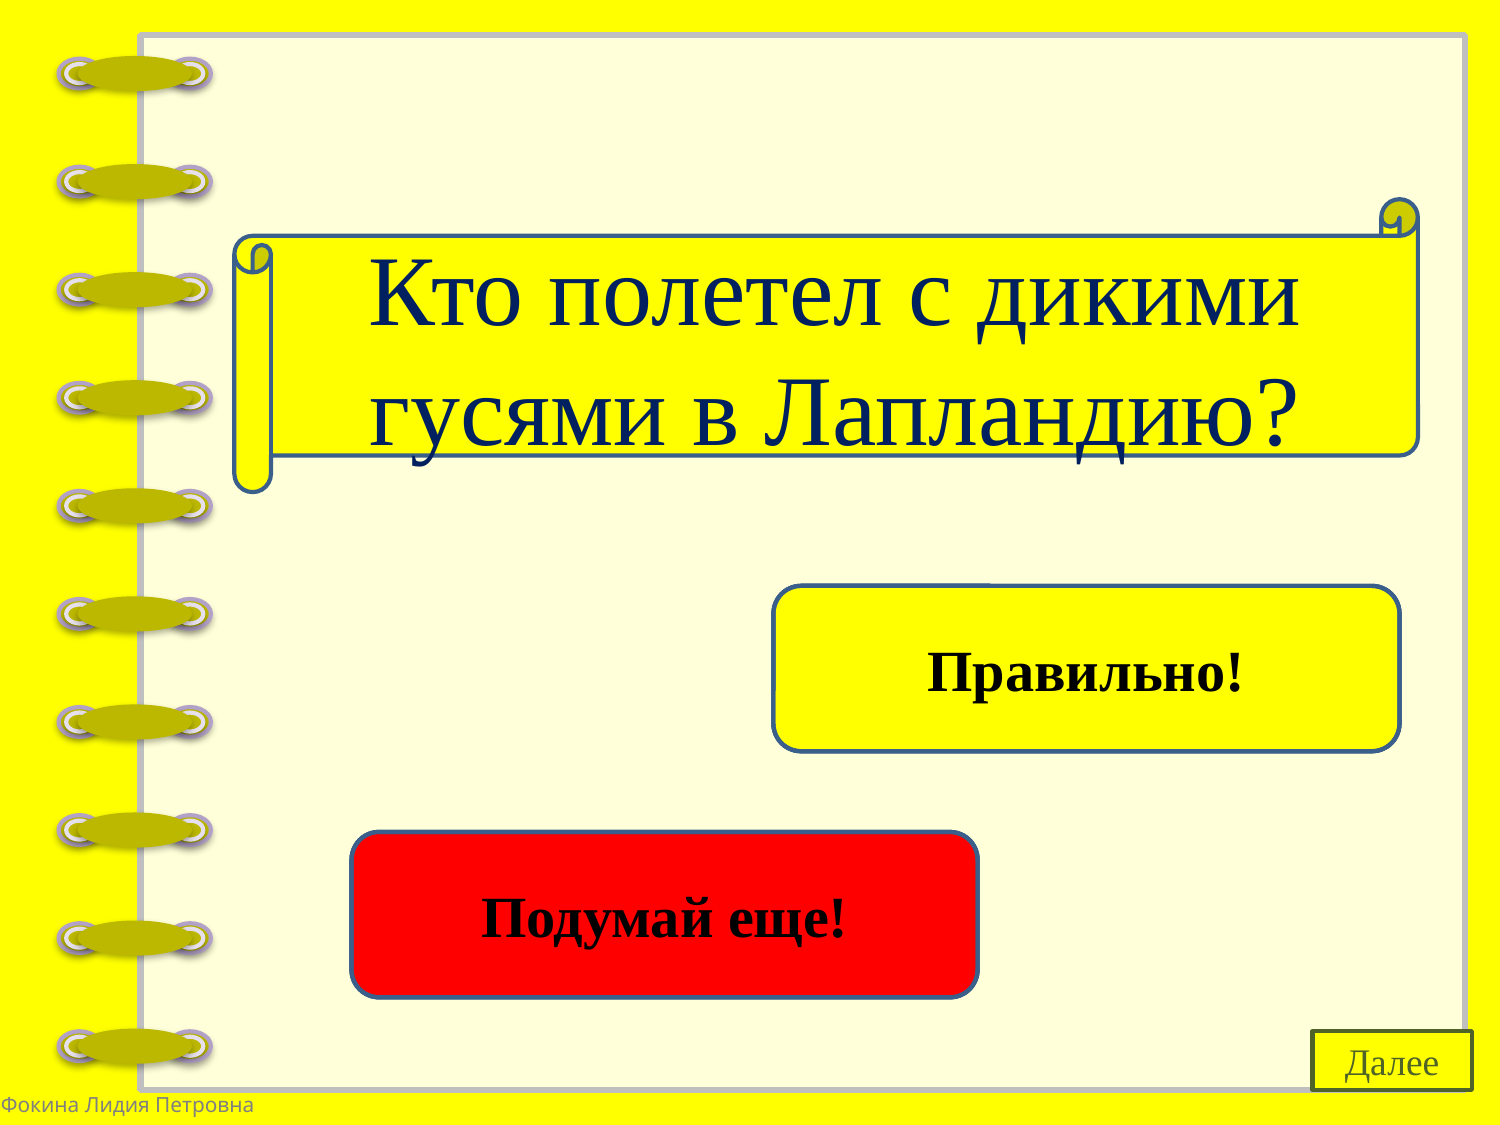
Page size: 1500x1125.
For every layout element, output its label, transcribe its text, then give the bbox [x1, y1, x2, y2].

text_box Далее [1310, 1029, 1474, 1092]
text_box [349, 829, 980, 1000]
text_box [771, 583, 1402, 754]
text_box Кто полетел с дикими гусями в Лапландию? [232, 197, 1421, 495]
